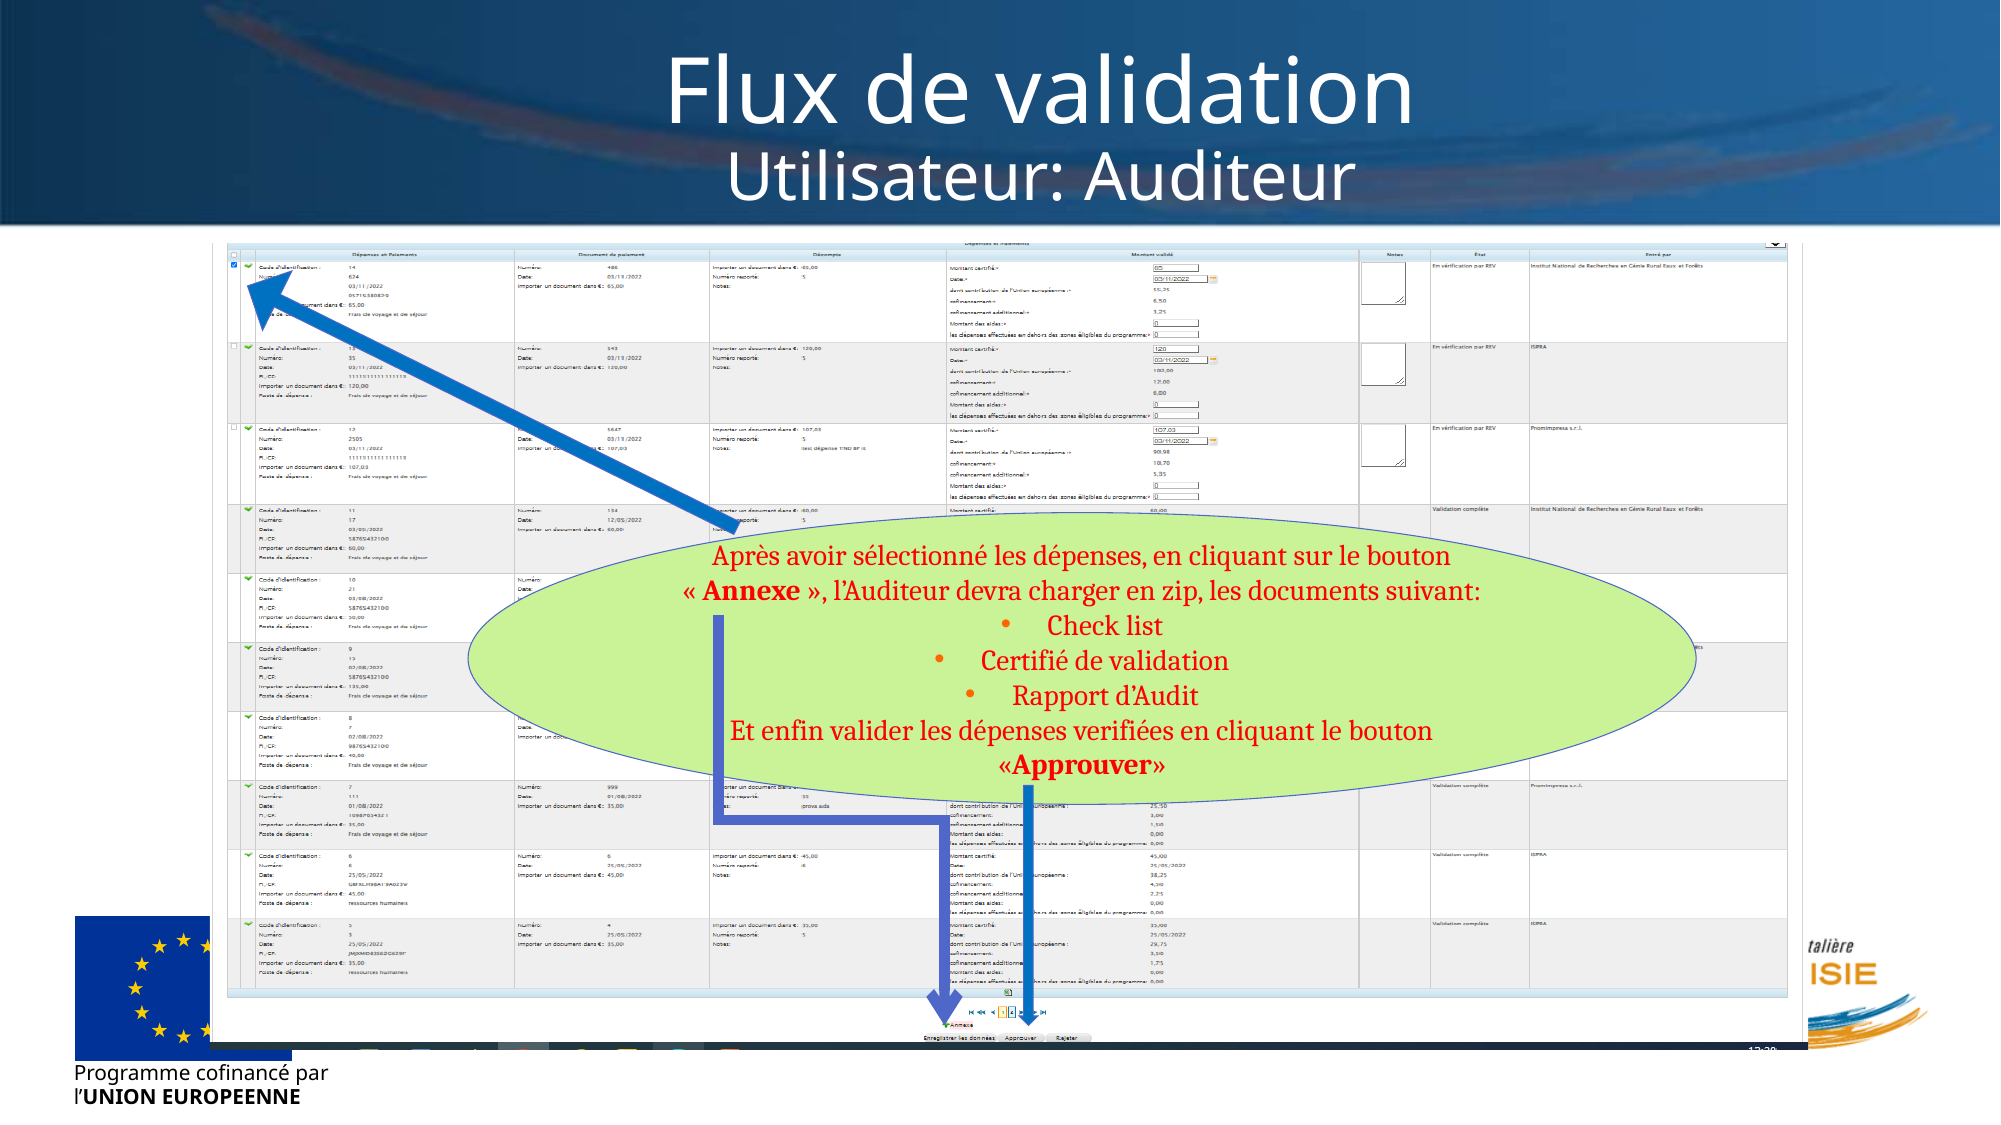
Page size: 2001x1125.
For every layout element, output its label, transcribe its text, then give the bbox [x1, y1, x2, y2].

picture [0, 0, 2000, 229]
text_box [626, 707, 1037, 934]
picture [1559, 894, 1942, 1085]
picture [75, 916, 292, 1061]
title Flux de validation Utilisateur: Auditeur [137, 36, 1945, 225]
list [209, 243, 1809, 1050]
